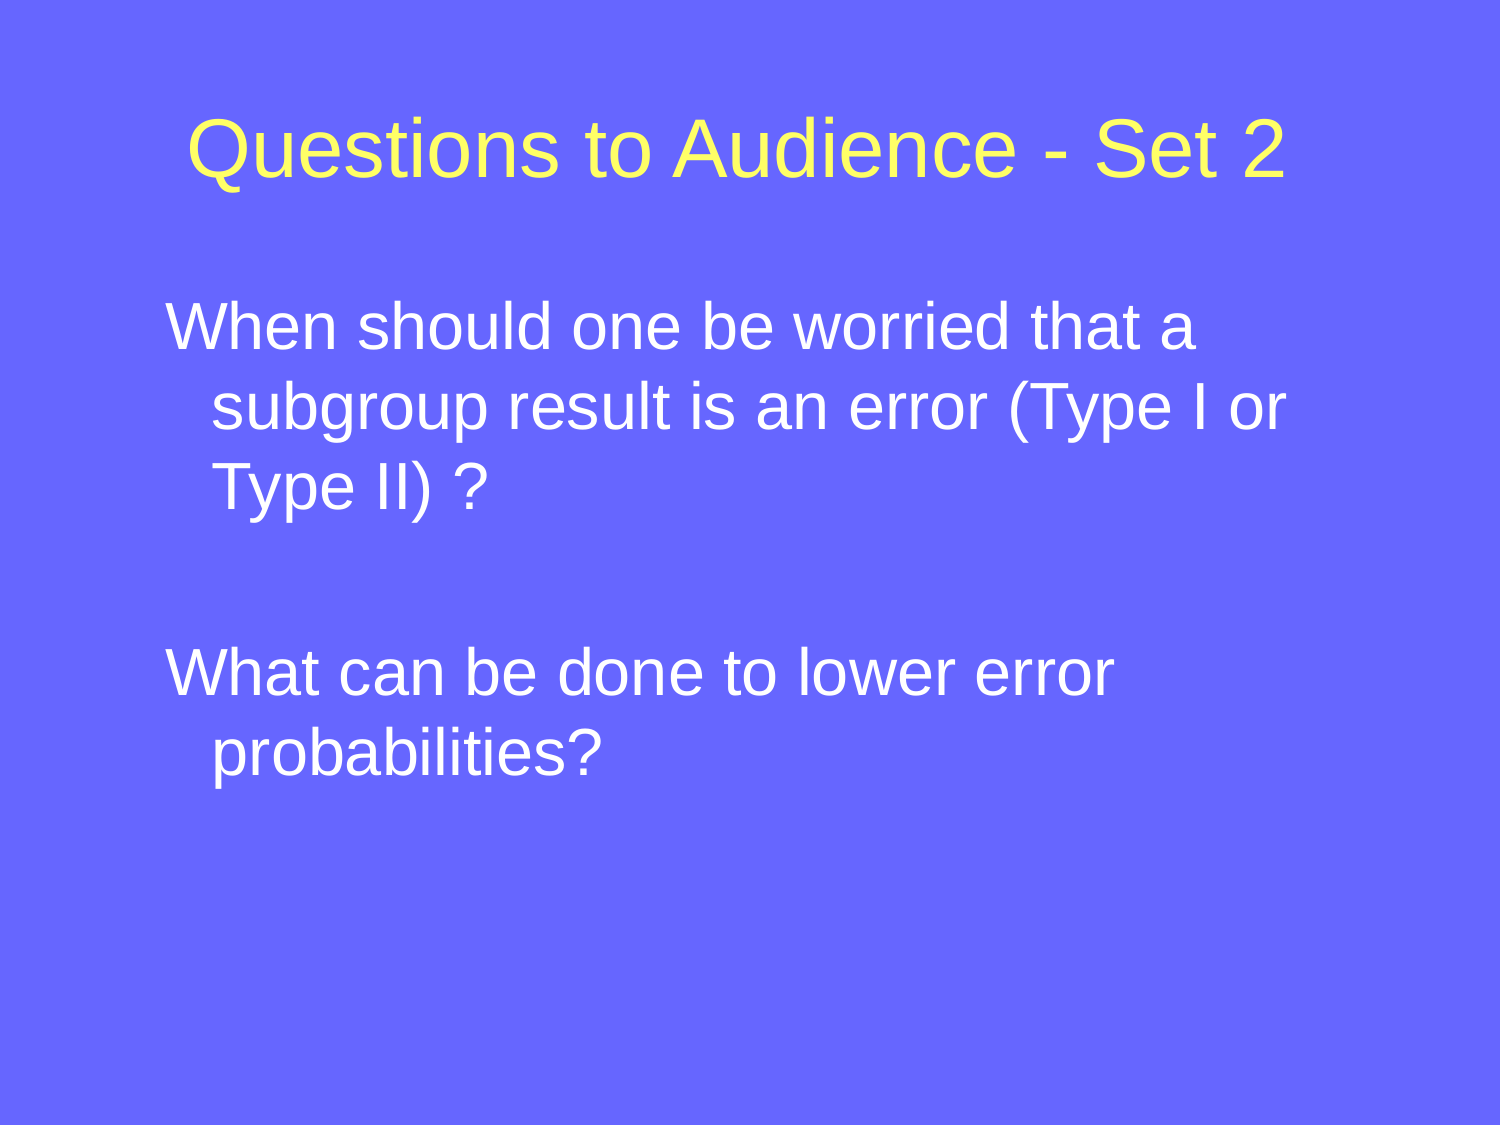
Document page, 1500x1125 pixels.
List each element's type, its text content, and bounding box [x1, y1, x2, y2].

list When should one be worried that a subgroup result is an error (Type I or Type II) ? What can be done to lower error probabilities? [74, 274, 1426, 1101]
title Questions to Audience - Set 2 [62, 49, 1413, 238]
